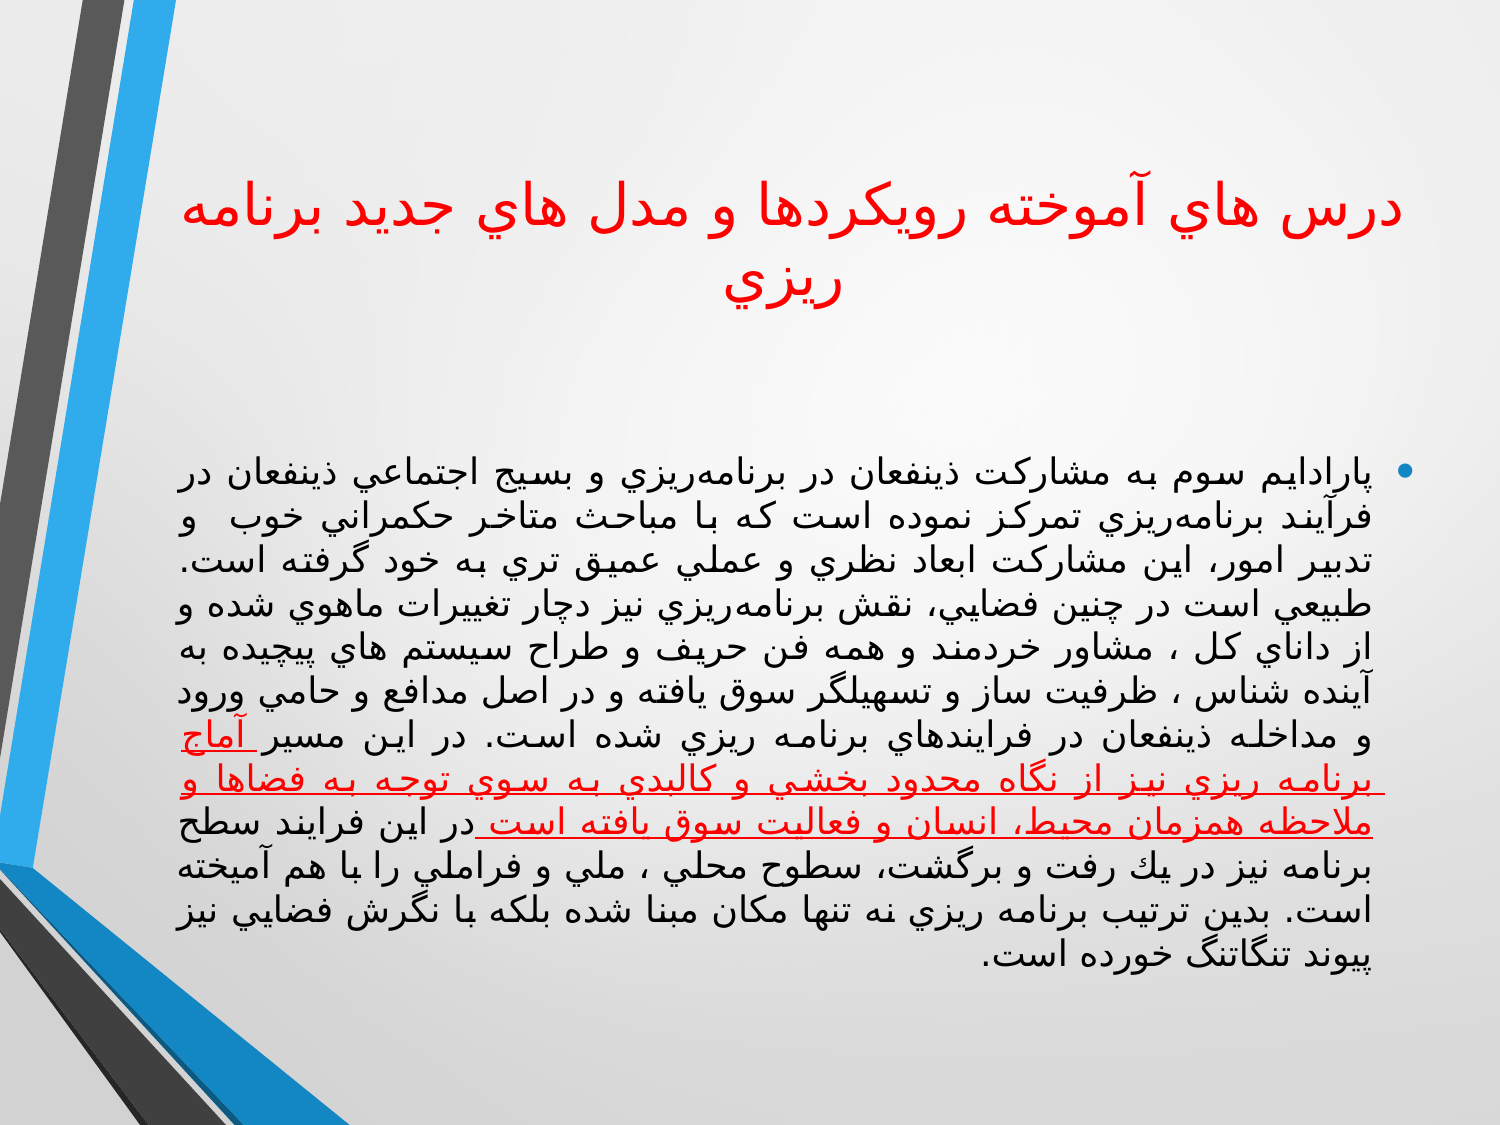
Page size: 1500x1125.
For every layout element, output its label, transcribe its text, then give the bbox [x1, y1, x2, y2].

title درس هاي آموخته رويكردها و مدل هاي جديد برنامه ريزي [161, 75, 1425, 400]
list پارادايم سوم به مشاركت ذينفعان در برنامه‌ريزي و بسيج اجتماعي ذينفعان در فرآيند برنامه‌ريزي تمركز نموده است كه با مباحث متاخر حكمراني خوب و تدبير امور، اين مشاركت ابعاد نظري و عملي عميق تري به خود گرفته است. طبيعي است در چنين فضايي، نقش برنامه‌ريزي نيز دچار تغييرات ماهوي شده و از داناي كل ، مشاور خردمند و همه فن حريف و طراح سيستم هاي پيچيده به آينده شناس ، ظرفيت ساز و تسهيلگر سوق يافته و در اصل مدافع و حامي ورود و مداخله ذينفعان در فرايندهاي برنامه ريزي شده است. در اين مسير آماج برنامه ريزي نيز از نگاه محدود بخشي و كالبدي به سوي توجه به فضاها و ملاحظه همزمان محيط، انسان و فعاليت سوق يافته است در اين فرايند سطح برنامه نيز در يك رفت و برگشت، سطوح محلي ، ملي و فراملي را با هم آميخته است. بدين ترتيب برنامه ريزي نه تنها مكان مبنا شده بلكه با نگرش فضايي نيز پيوند تنگاتنگ خورده است. [161, 437, 1425, 985]
